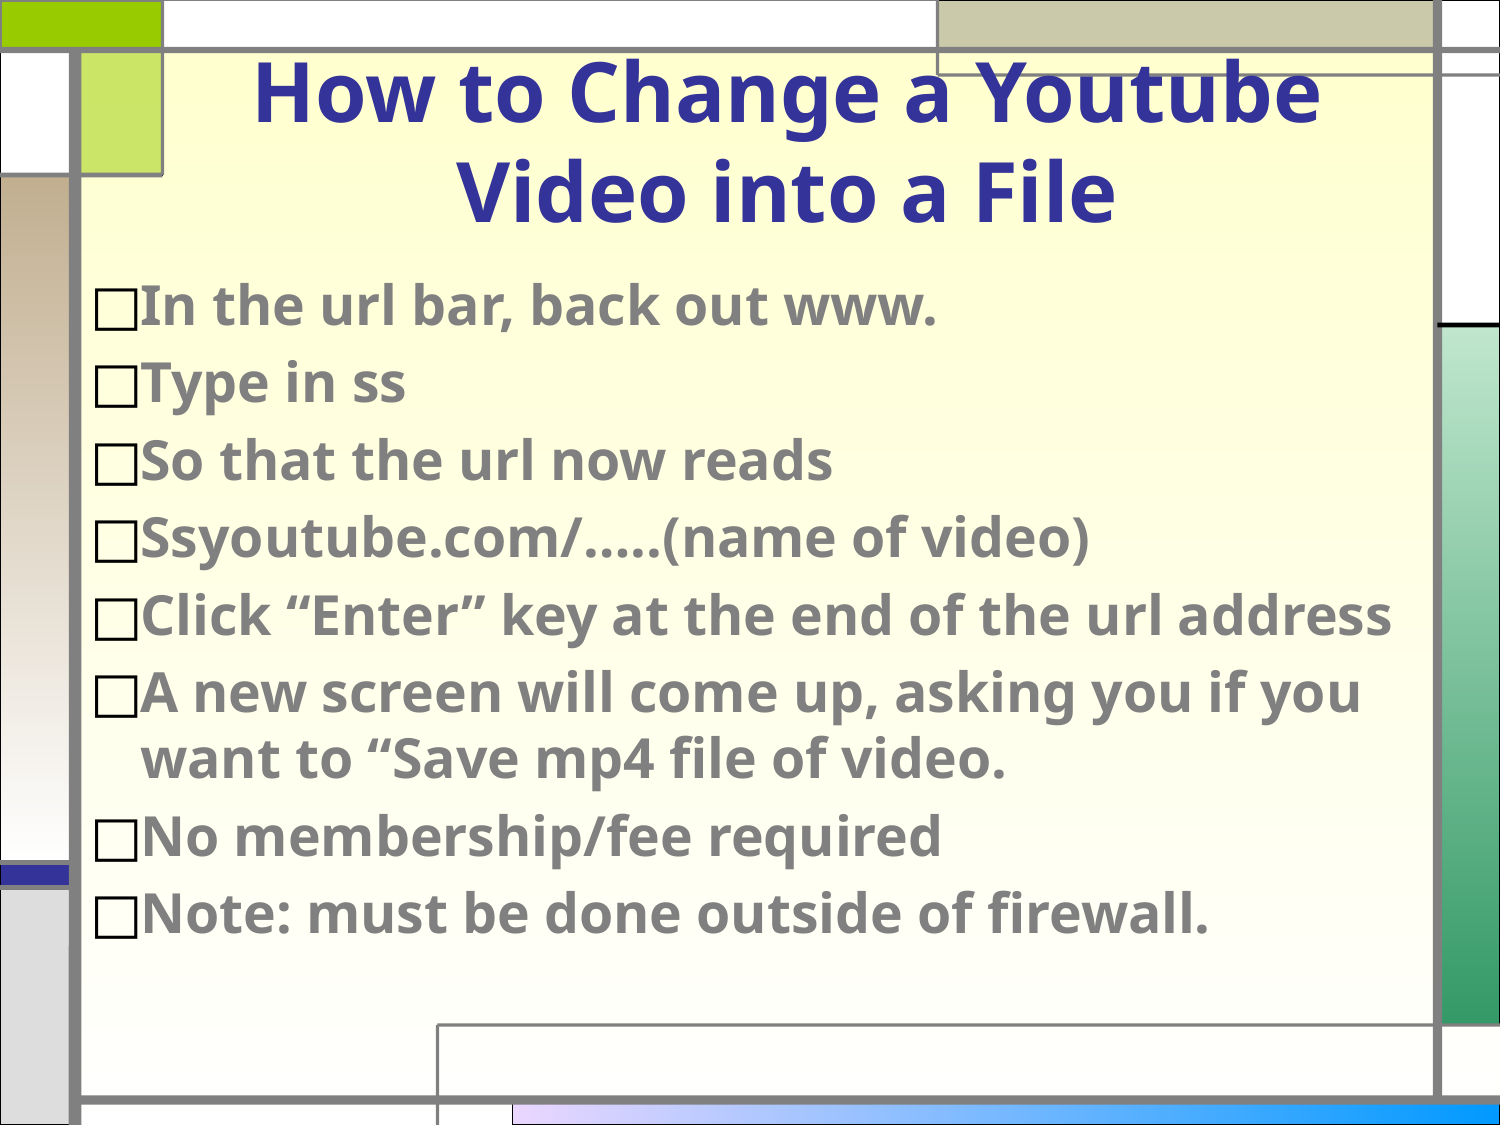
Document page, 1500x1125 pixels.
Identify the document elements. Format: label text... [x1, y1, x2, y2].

list In the url bar, back out www. Type in ss So that the url now reads Ssyoutube.com/…..(name of video) Click “Enter” key at the end of the url address A new screen will come up, asking you if you want to “Save mp4 file of video. No membership/fee required Note: must be done outside of firewall. [74, 262, 1426, 1006]
title How to Change a Youtube Video into a File [149, 44, 1426, 233]
